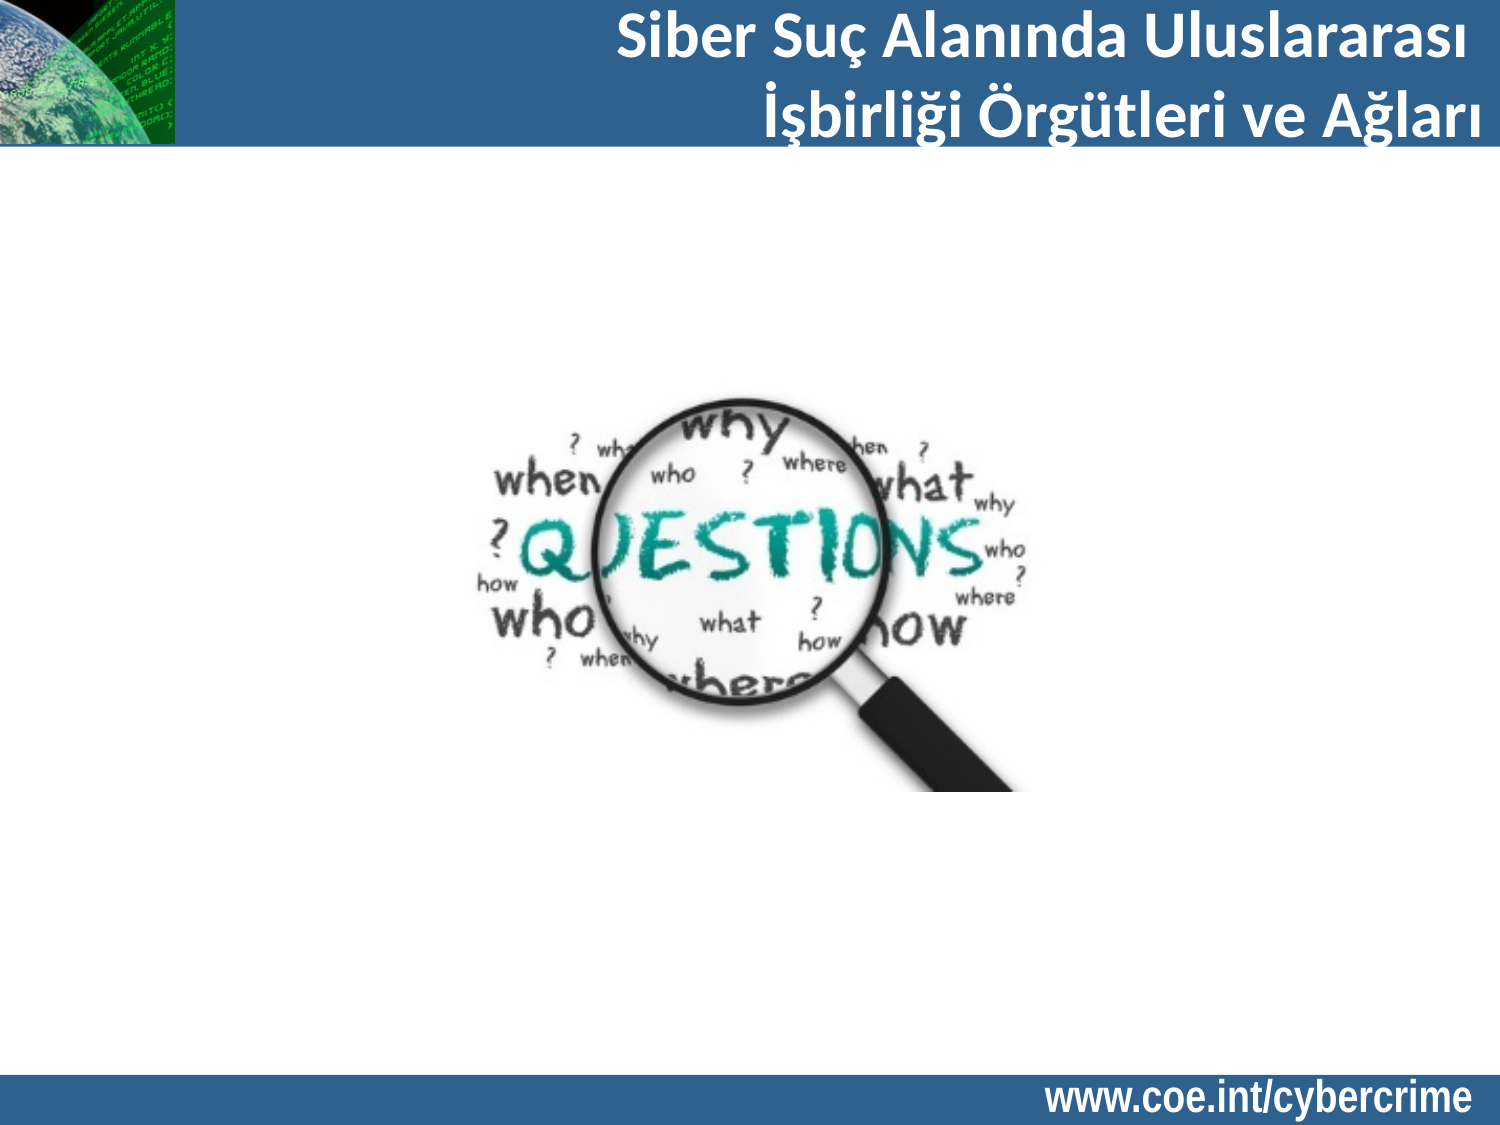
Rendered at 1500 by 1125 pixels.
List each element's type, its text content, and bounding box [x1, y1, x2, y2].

text_box [0, 1073, 1030, 1125]
text_box Siber Suç Alanında Uluslararası İşbirliği Örgütleri ve Ağları [177, 0, 1500, 149]
picture [0, 0, 175, 144]
picture [443, 332, 1057, 793]
text_box www.coe.int/cybercrime [1030, 1059, 1500, 1125]
